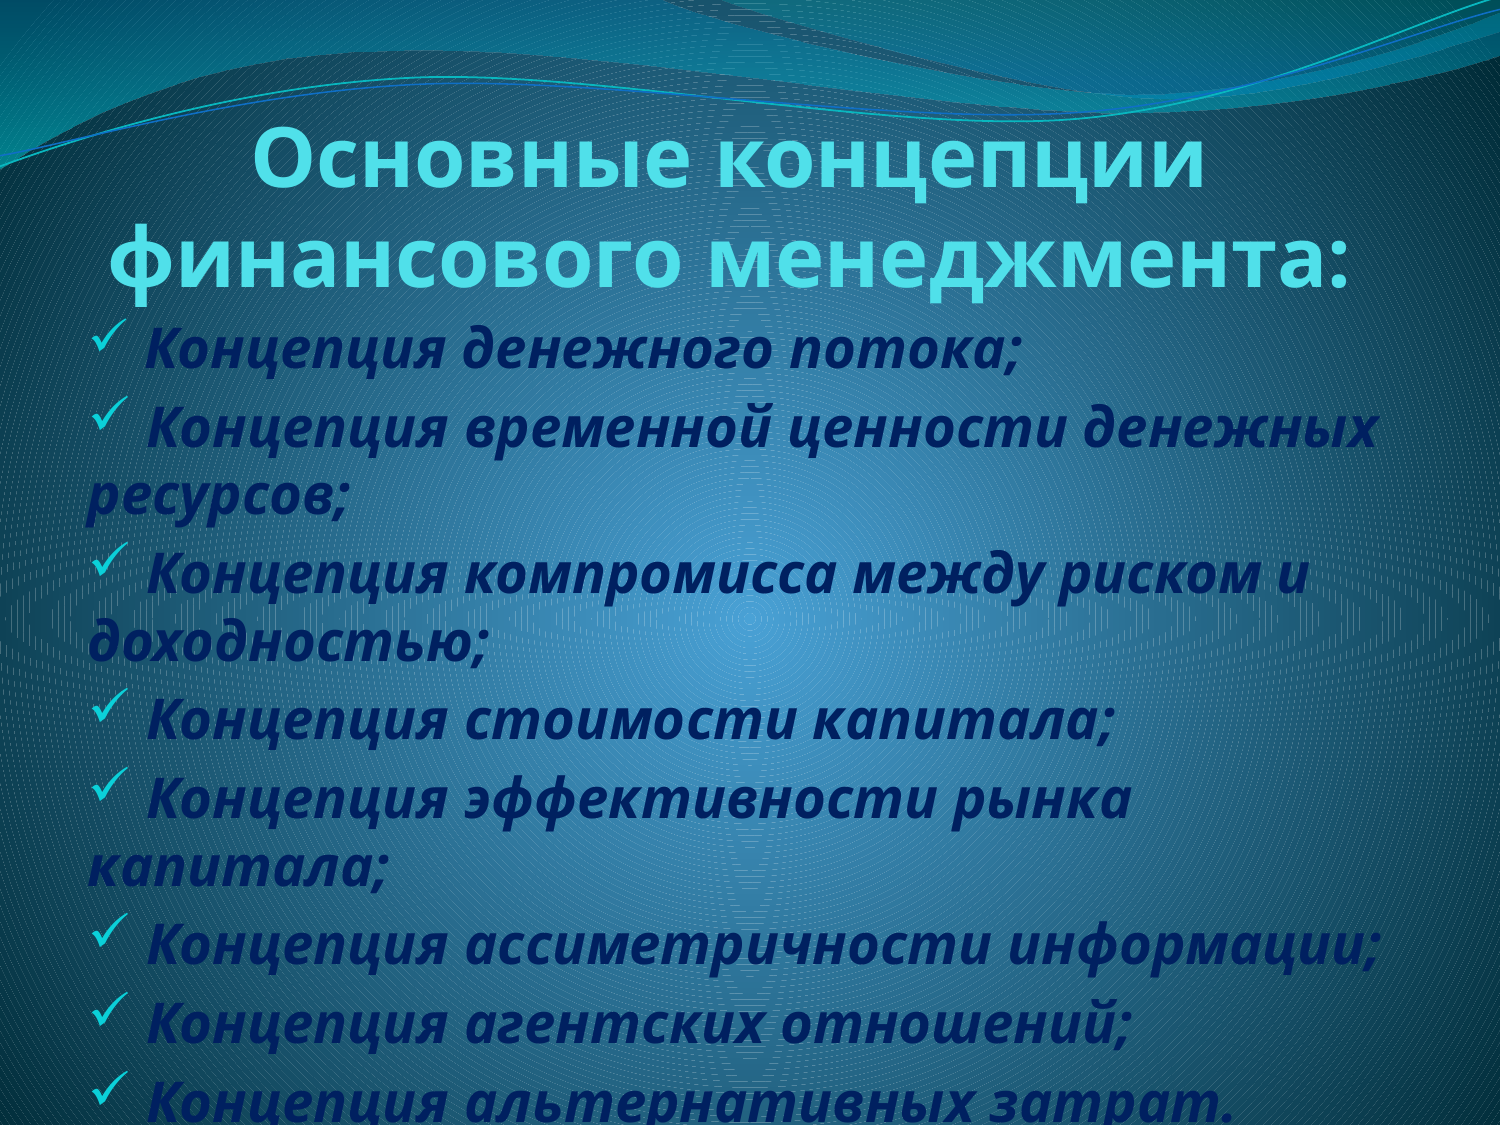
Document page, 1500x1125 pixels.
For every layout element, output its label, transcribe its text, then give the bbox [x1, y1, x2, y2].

subtitle Концепция денежного потока; Концепция временной ценности денежных ресурсов; Концепция компромисса между риском и доходностью; Концепция стоимости капитала; Концепция эффективности рынка капитала; Концепция ассиметричности информации; Концепция агентских отношений; Концепция альтернативных затрат. [87, 304, 1407, 1091]
title Основные концепции финансового менеджмента: [87, 93, 1376, 304]
